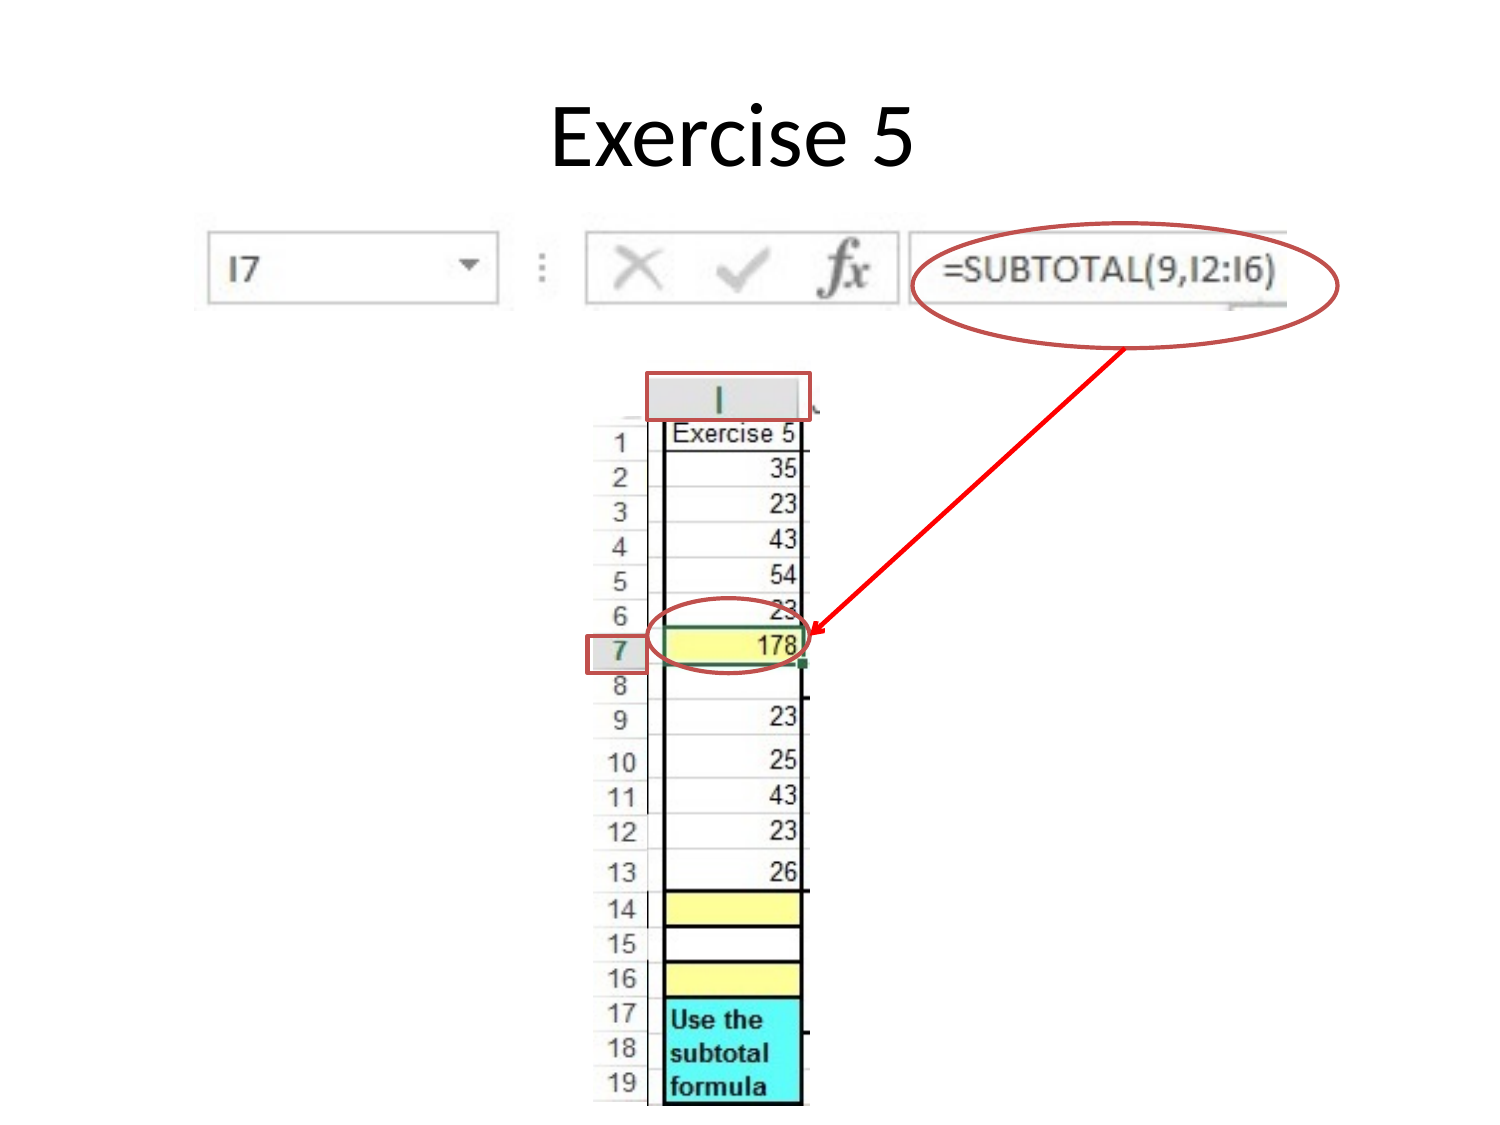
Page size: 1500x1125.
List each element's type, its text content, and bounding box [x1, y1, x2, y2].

title Exercise 5 [58, 35, 1409, 224]
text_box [809, 347, 1126, 636]
picture [646, 360, 810, 1106]
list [593, 416, 641, 1103]
picture [180, 212, 1288, 311]
text_box [940, 245, 1340, 351]
